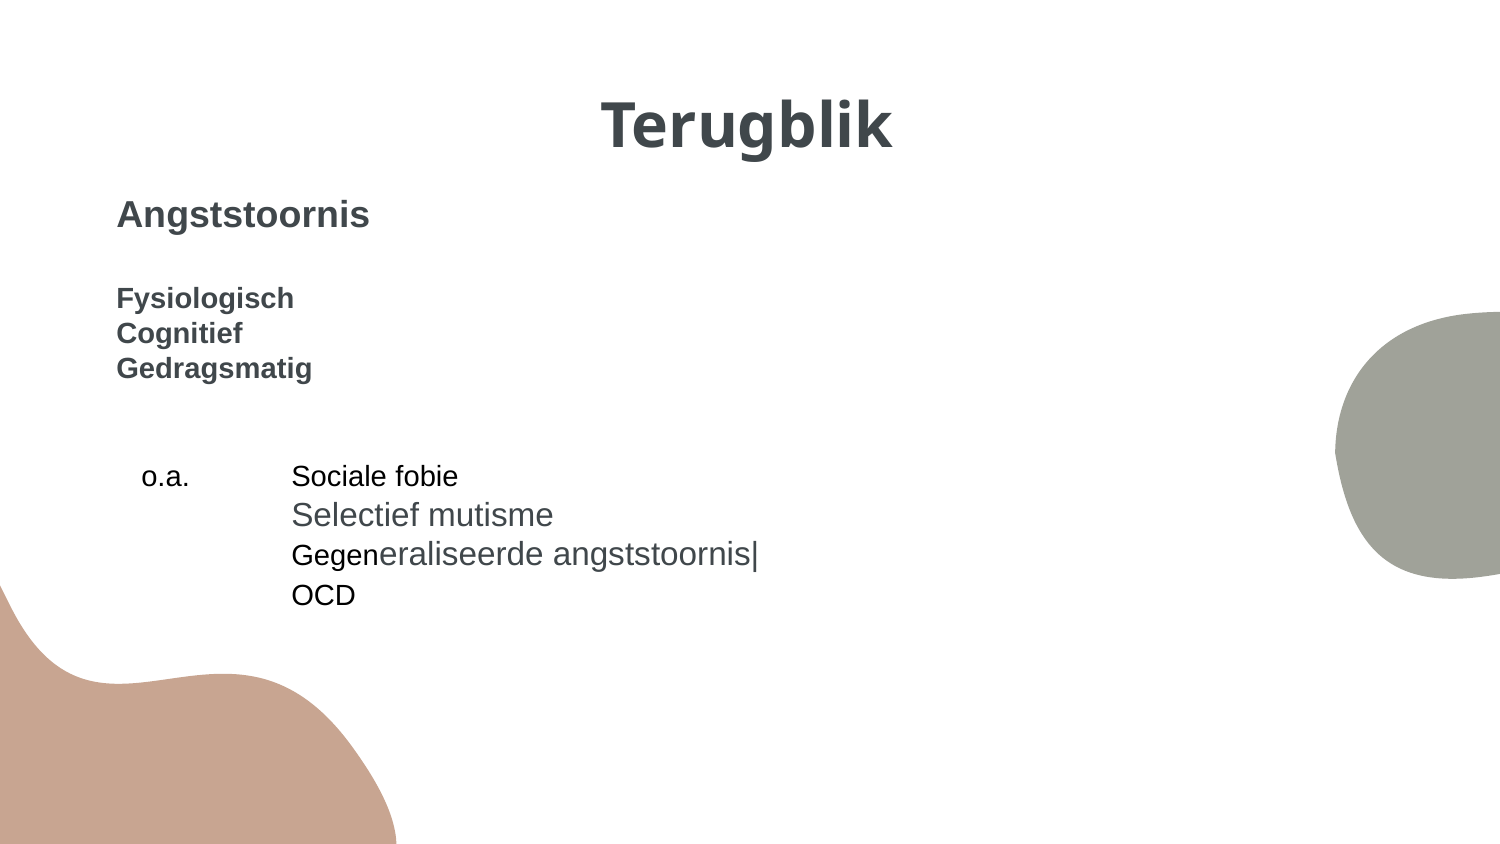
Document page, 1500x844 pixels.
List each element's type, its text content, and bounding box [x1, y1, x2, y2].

list Angststoornis Fysiologisch Cognitief Gedragsmatig o.a. Sociale fobie Selectief mutisme Gegeneraliseerde angststoornis| OCD [101, 174, 1368, 795]
title Terugblik [116, 85, 1383, 175]
